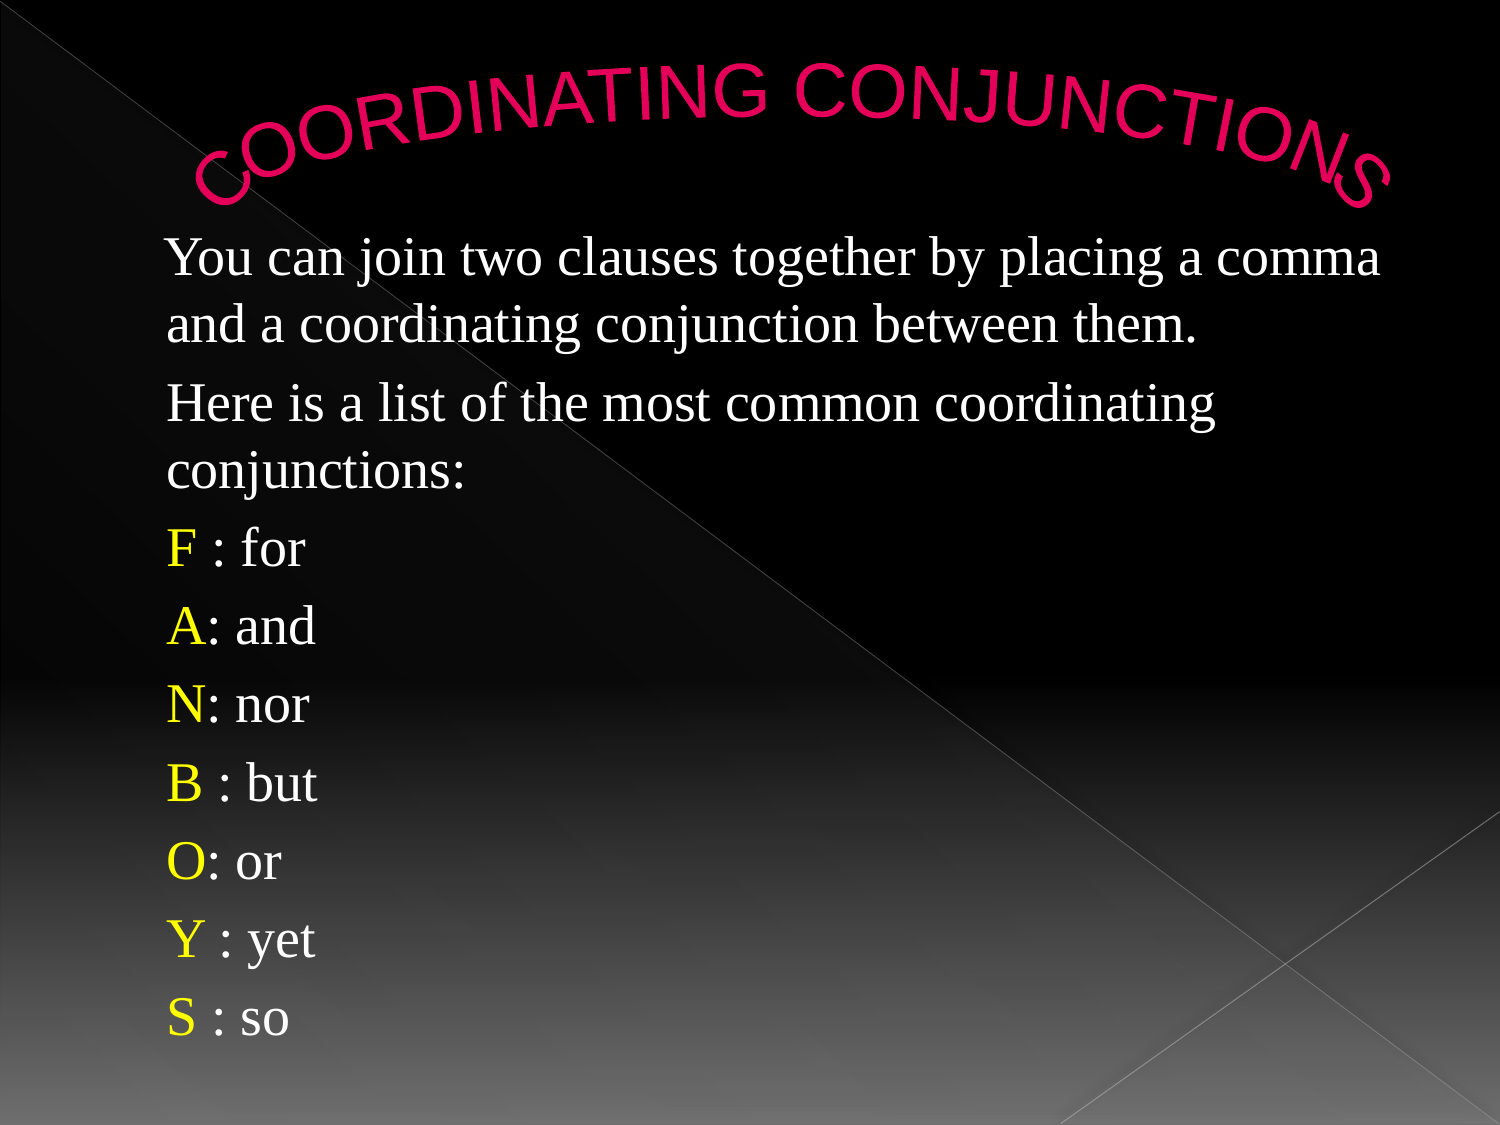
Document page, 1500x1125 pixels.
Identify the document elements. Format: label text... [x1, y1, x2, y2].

list You can join two clauses together by placing a comma and a coordinating conjunction between them. Here is a list of the most common coordinating conjunctions: F : for A: and N: nor B : but O: or Y : yet S : so [75, 208, 1425, 1059]
